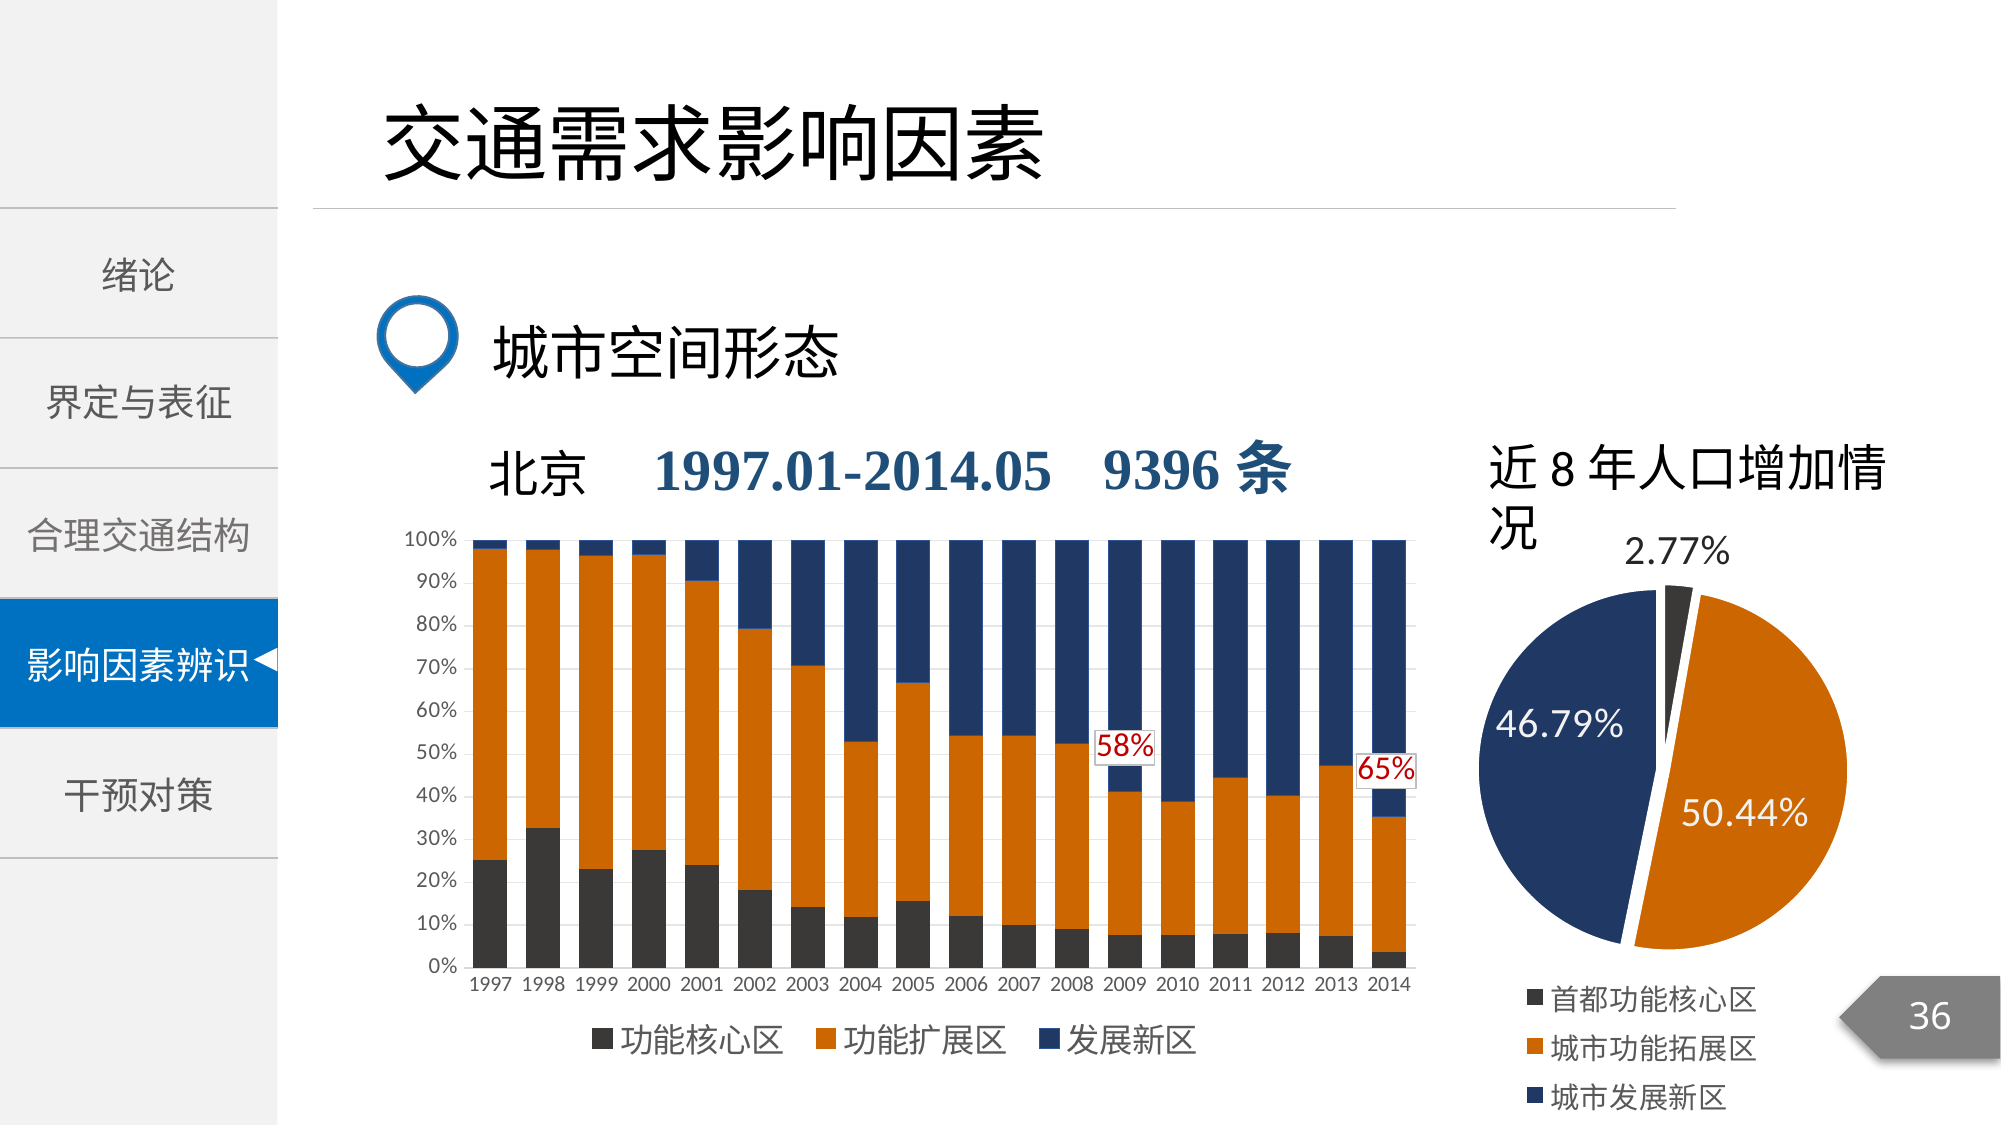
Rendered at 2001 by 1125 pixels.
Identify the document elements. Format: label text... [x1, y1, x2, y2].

text_box 北京 [474, 434, 638, 509]
text_box 城市空间形态 [476, 308, 856, 394]
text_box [377, 296, 458, 377]
text_box 9396条 [1089, 423, 1156, 509]
text_box 1997.01-2014.05 [638, 424, 1083, 509]
chart [360, 359, 2000, 1125]
